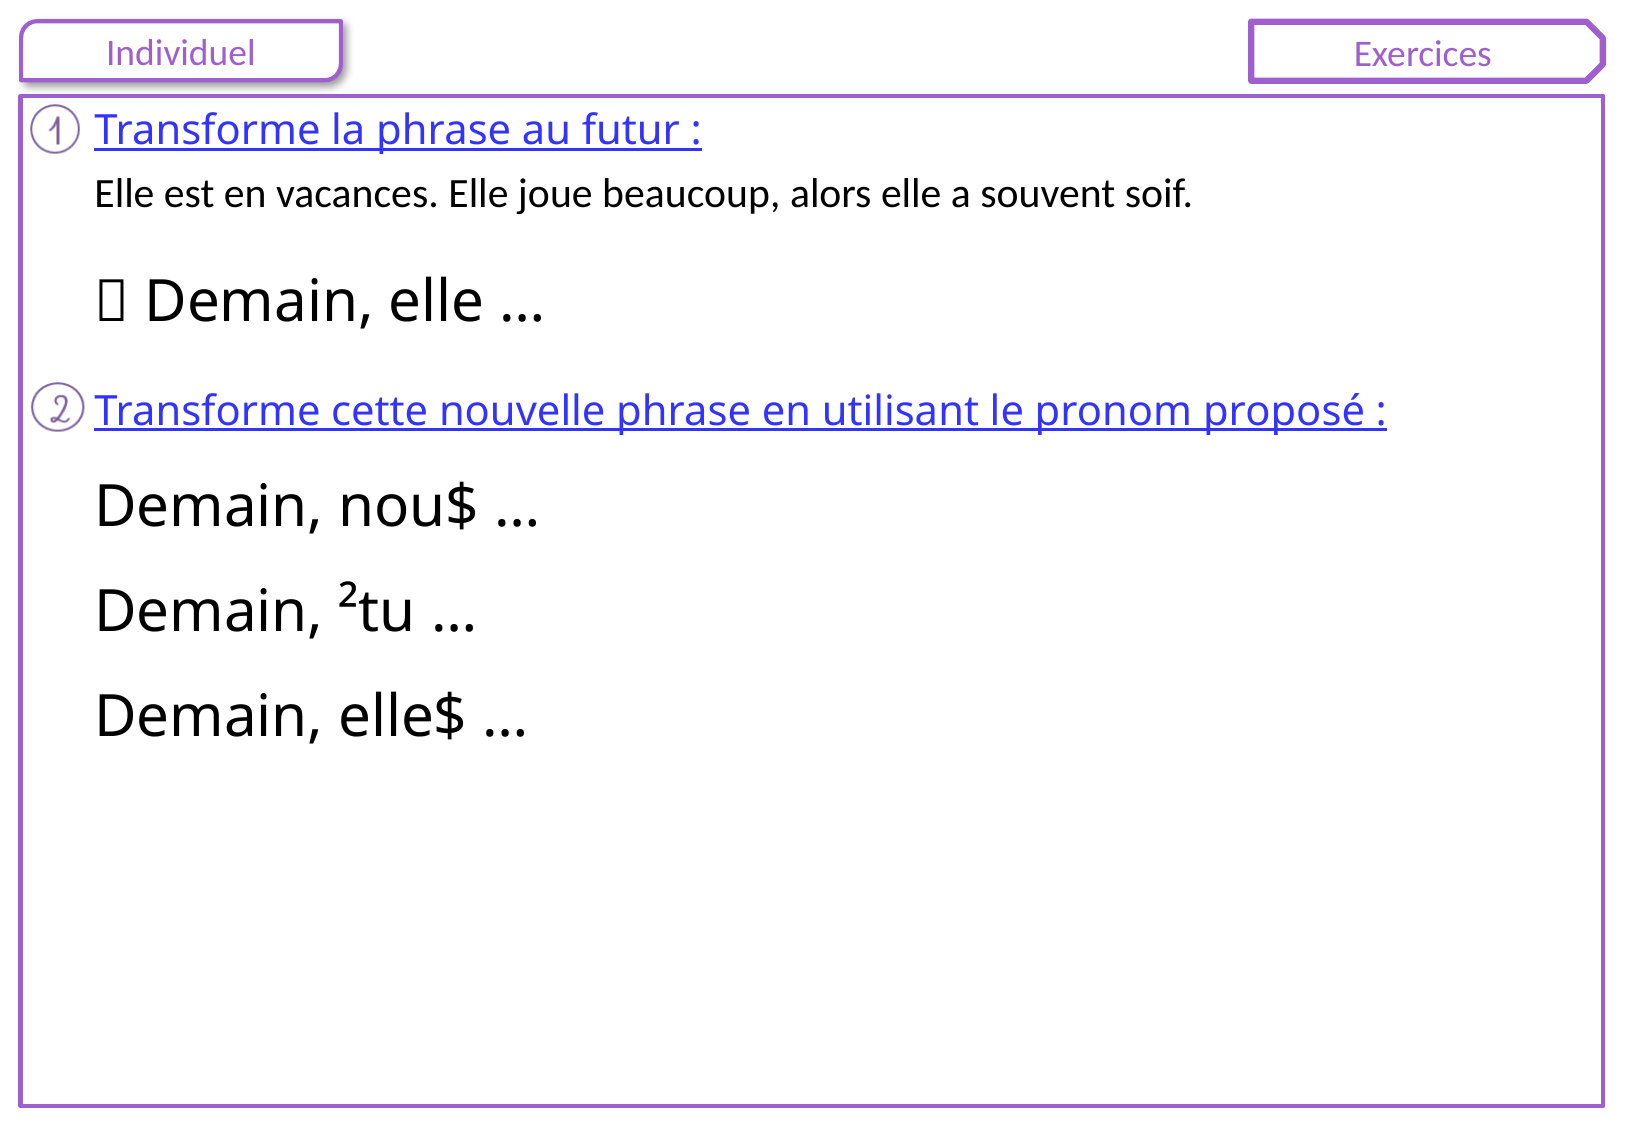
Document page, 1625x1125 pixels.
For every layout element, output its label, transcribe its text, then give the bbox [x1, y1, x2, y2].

list Transforme la phrase au futur : Elle est en vacances. Elle joue beaucoup, alors elle a souvent soif.  Demain, elle … Transforme cette nouvelle phrase en utilisant le pronom proposé : Demain, nou$ … Demain, ²tu … Demain, elle$ … [18, 94, 1605, 1108]
picture [18, 373, 103, 470]
picture [18, 95, 97, 193]
